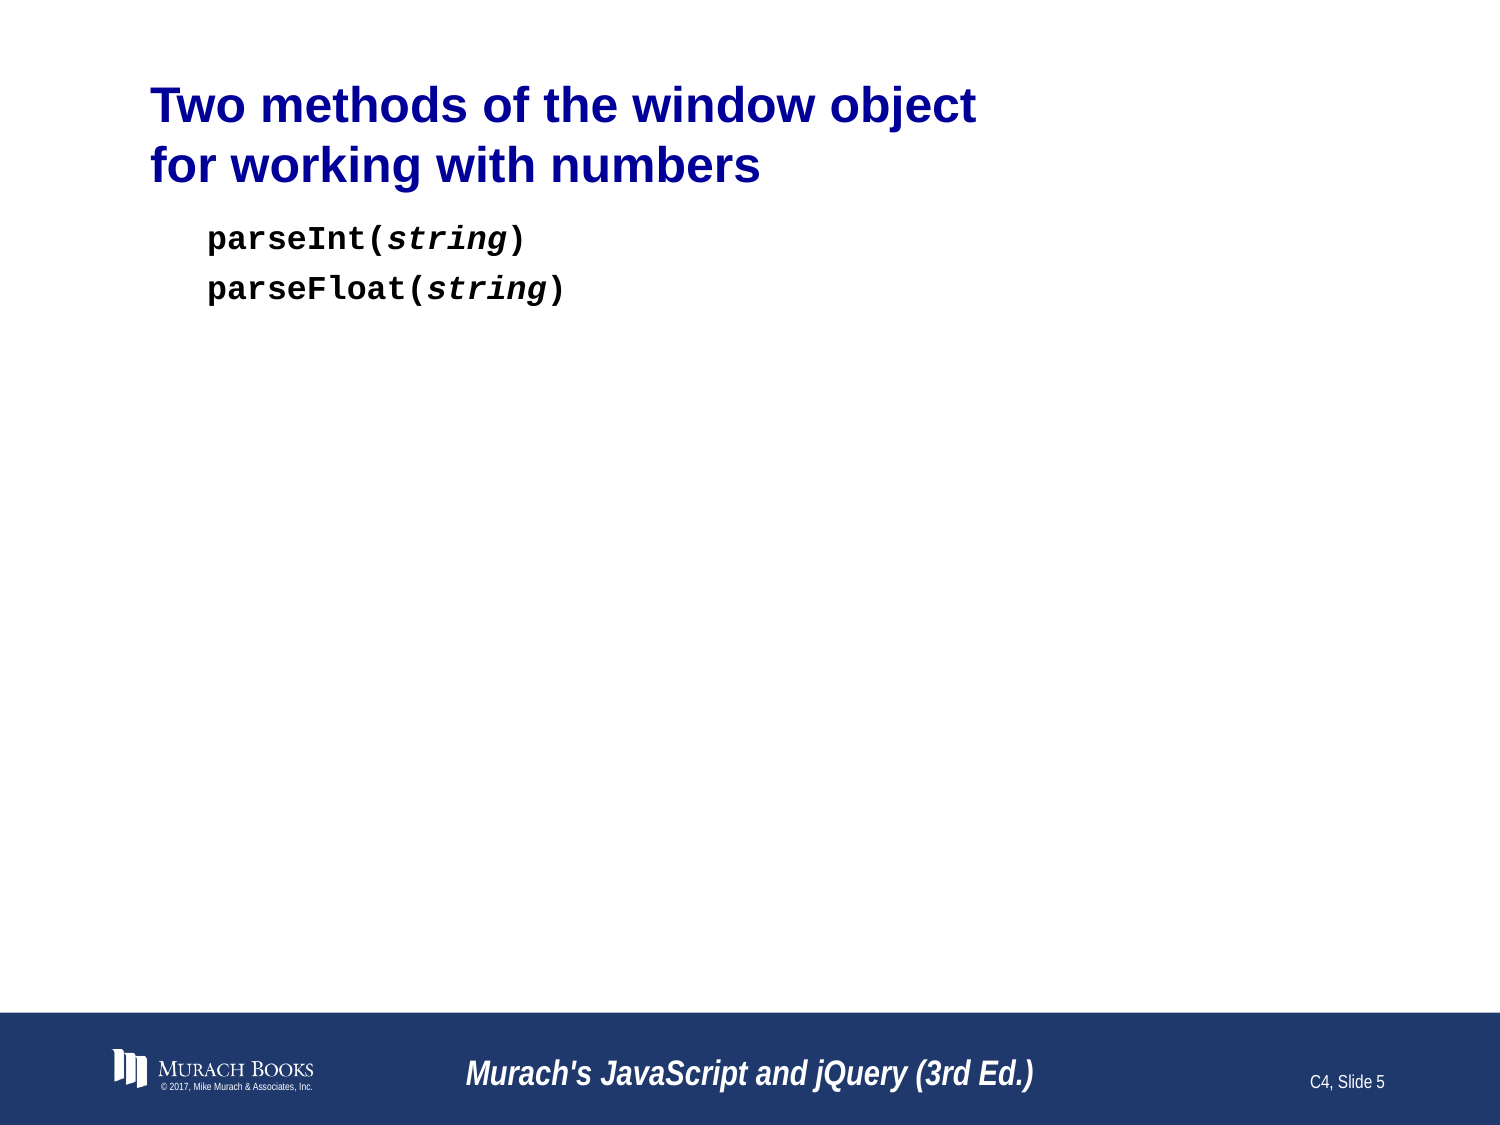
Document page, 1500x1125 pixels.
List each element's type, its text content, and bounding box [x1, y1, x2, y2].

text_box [149, 221, 1348, 526]
footer © 2017, Mike Murach & Associates, Inc. [12, 1025, 463, 1100]
slide_number C4, Slide 5 [1087, 1025, 1400, 1100]
slide_number Murach's JavaScript and jQuery (3rd Ed.) [463, 1025, 1050, 1100]
title Two methods of the window object for working with numbers [150, 102, 1350, 164]
